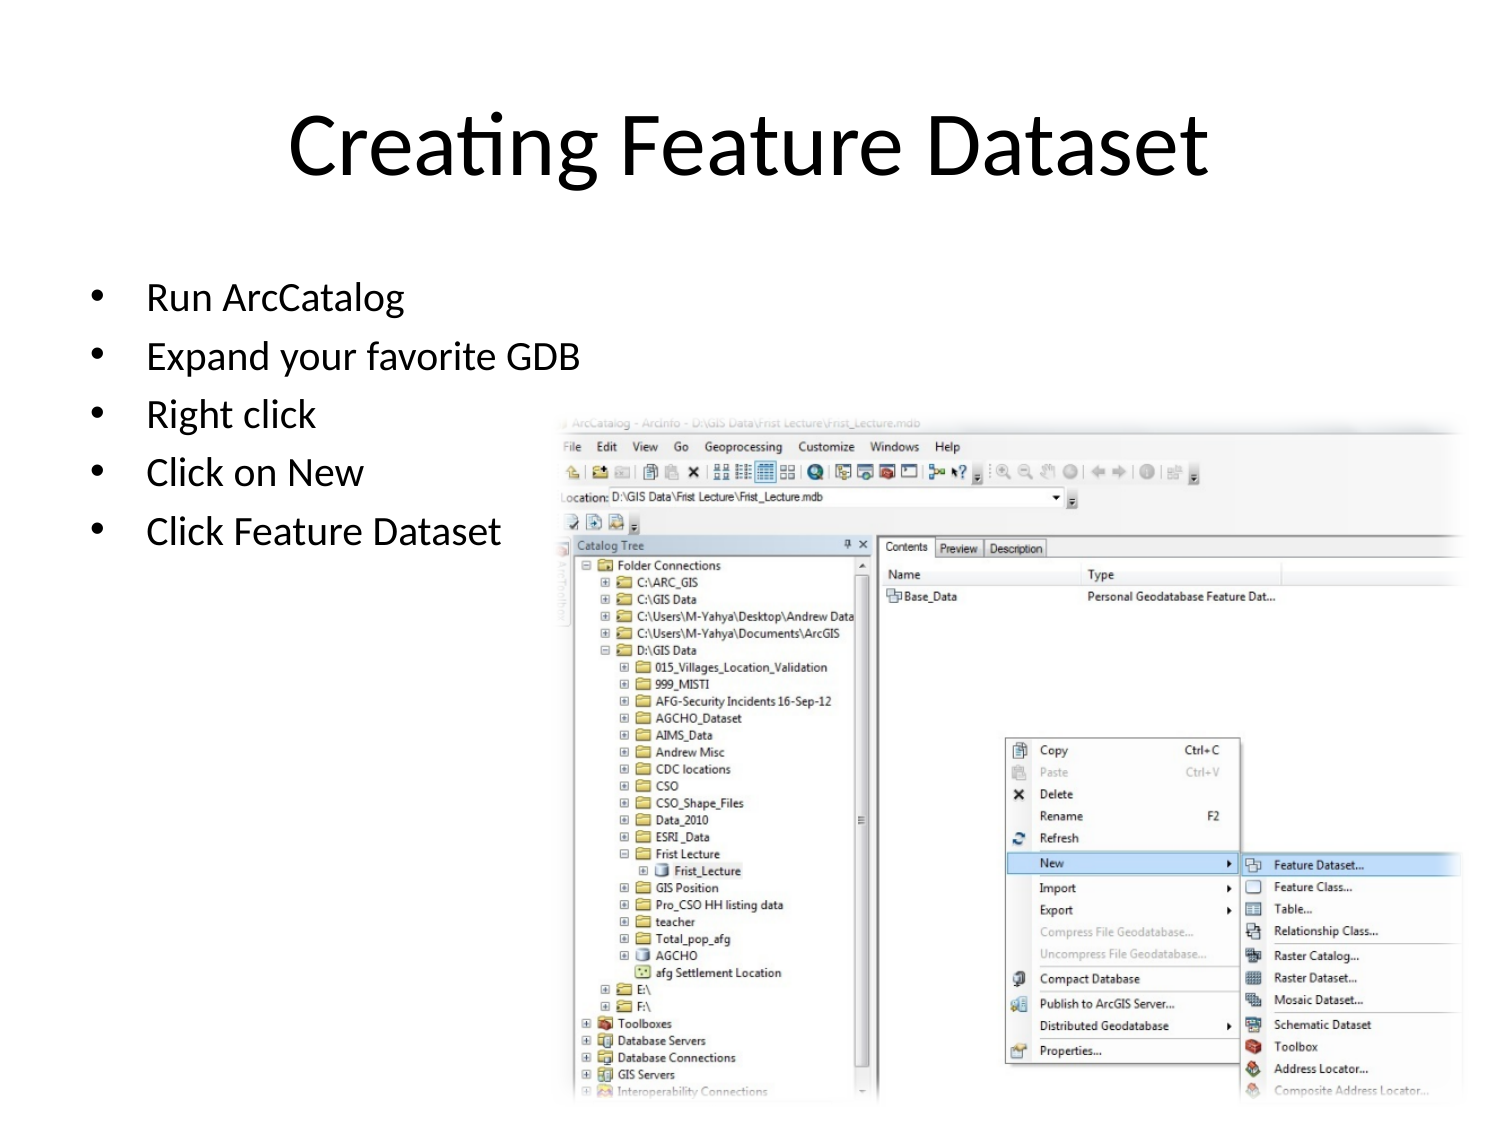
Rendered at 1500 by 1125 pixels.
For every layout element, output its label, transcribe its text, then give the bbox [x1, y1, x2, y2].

picture [551, 412, 1469, 1107]
title Creating Feature Dataset [75, 45, 1425, 233]
list Run ArcCatalog Expand your favorite GDB Right click Click on New Click Feature Dataset [75, 262, 1425, 1005]
